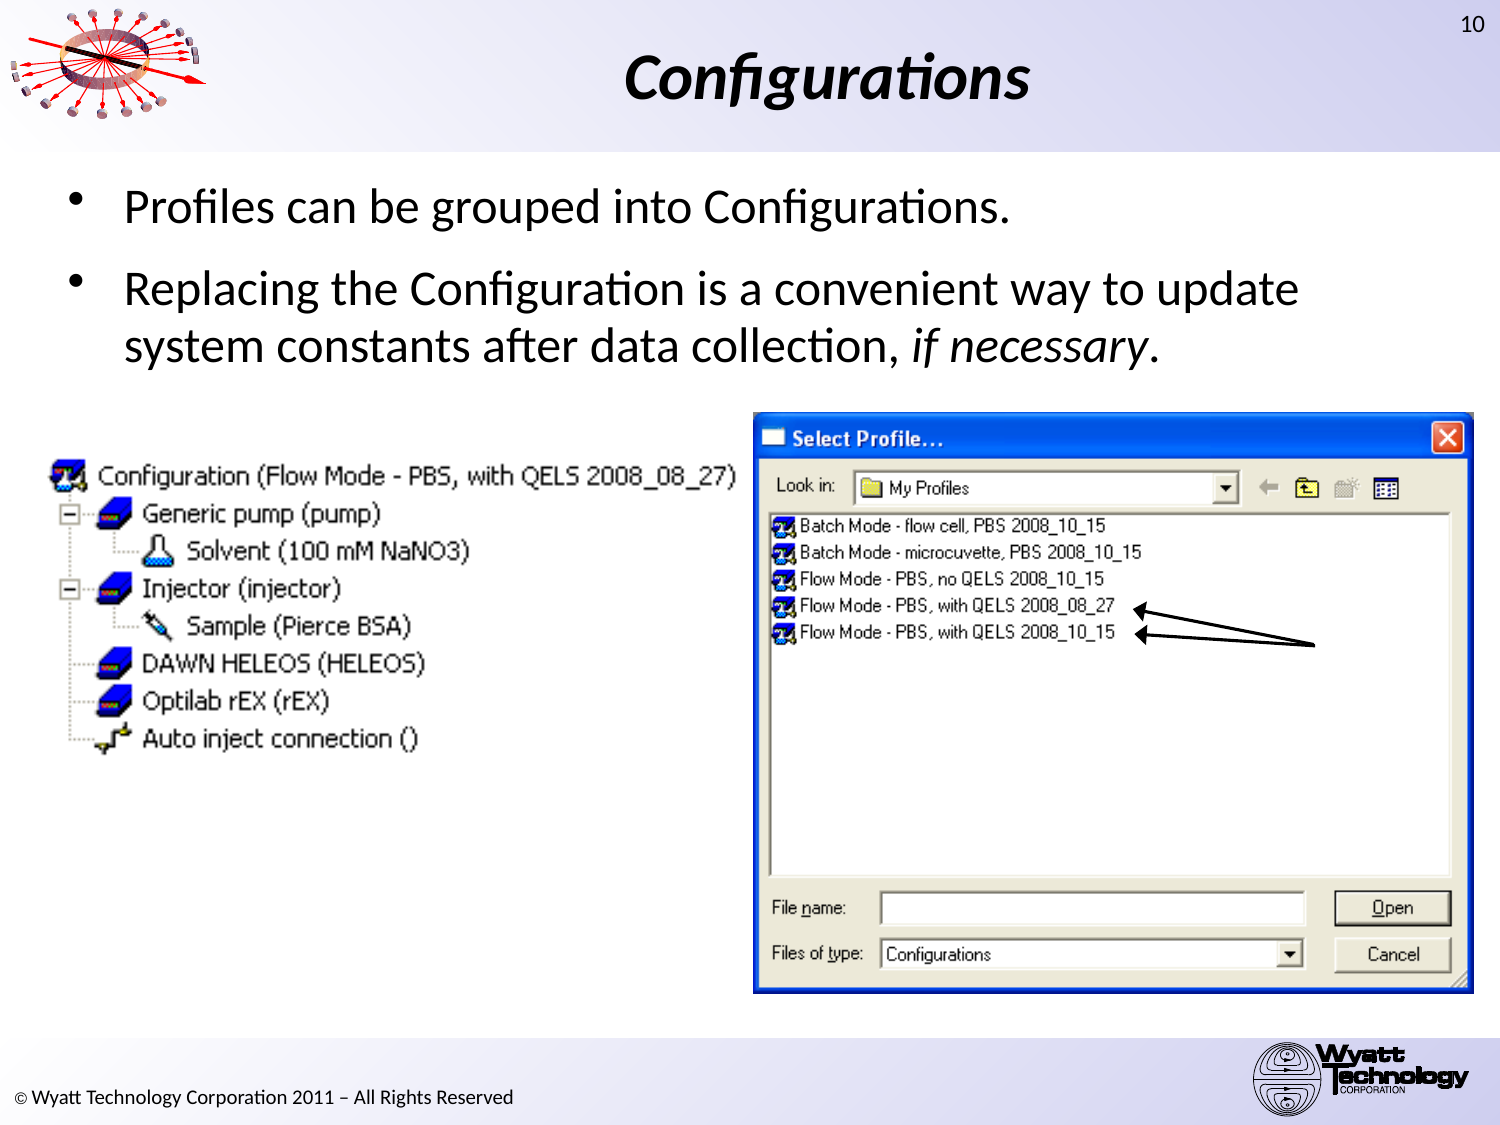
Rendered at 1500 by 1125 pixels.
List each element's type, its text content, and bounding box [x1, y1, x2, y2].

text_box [753, 411, 1474, 994]
title Configurations [217, 25, 1438, 120]
picture [46, 453, 746, 760]
list Profiles can be grouped into Configurations. Replacing the Configuration is a convenient way to update system constants after data collection, if necessary. [52, 170, 1448, 366]
